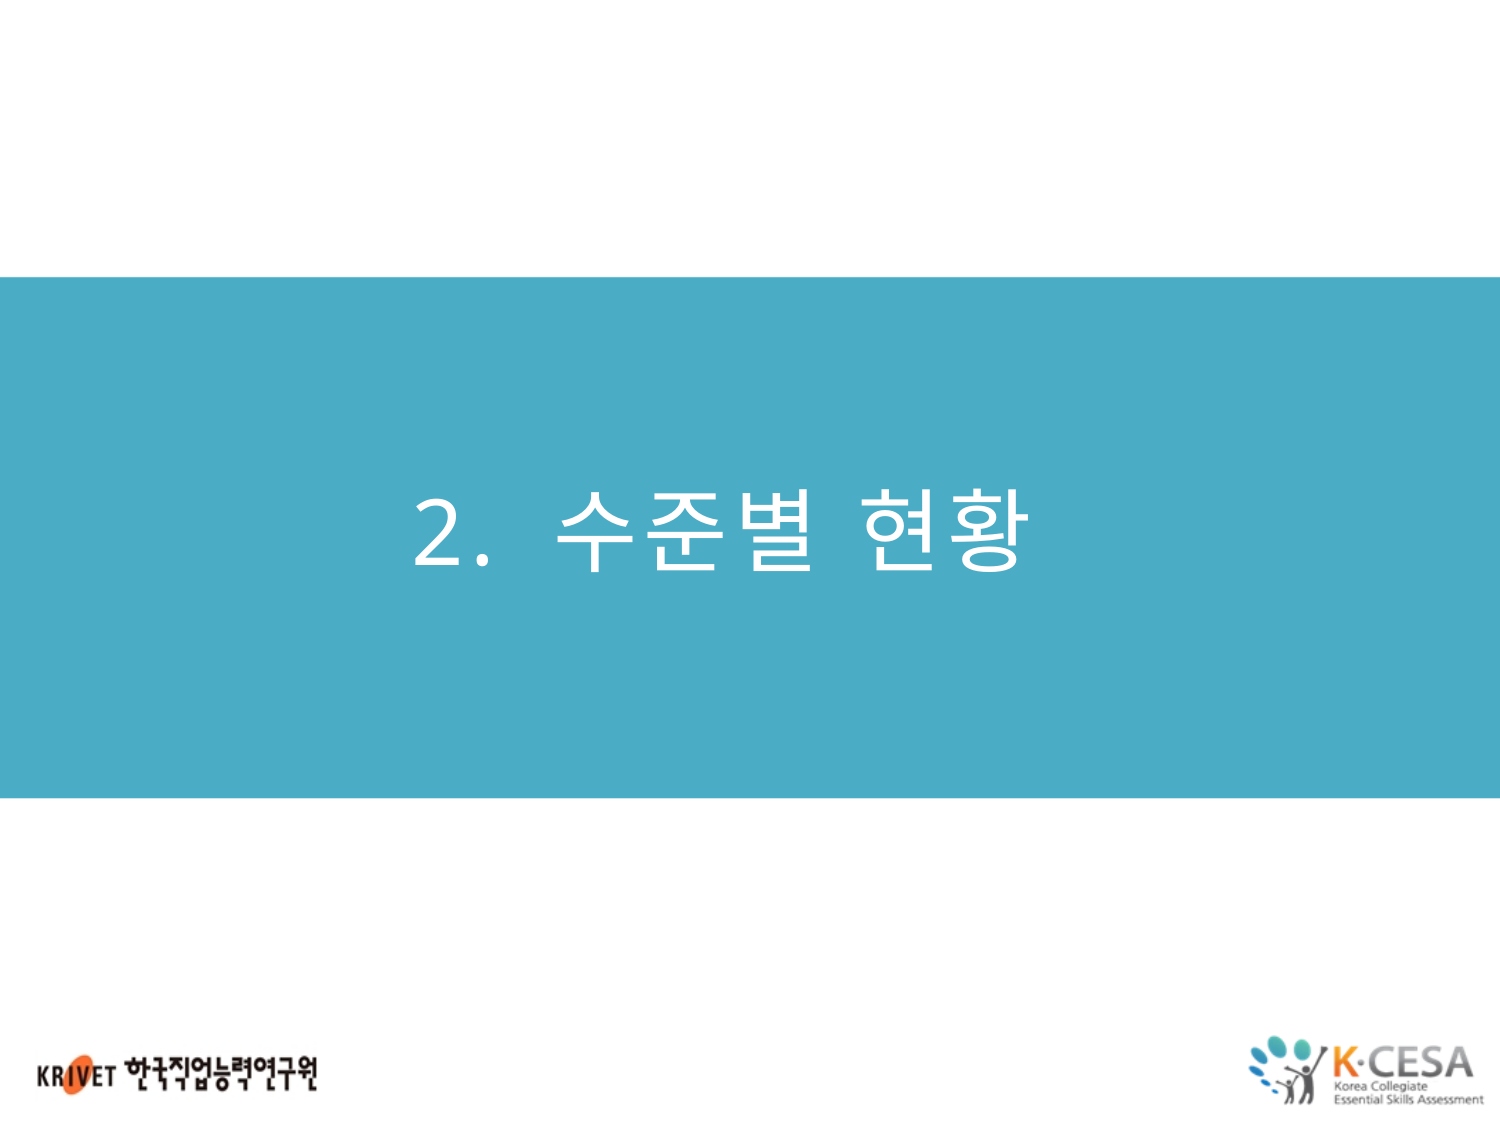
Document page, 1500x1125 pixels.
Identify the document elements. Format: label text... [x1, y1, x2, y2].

text_box 2. 수준별 현황 [387, 466, 1058, 591]
picture [0, 0, 1500, 1125]
